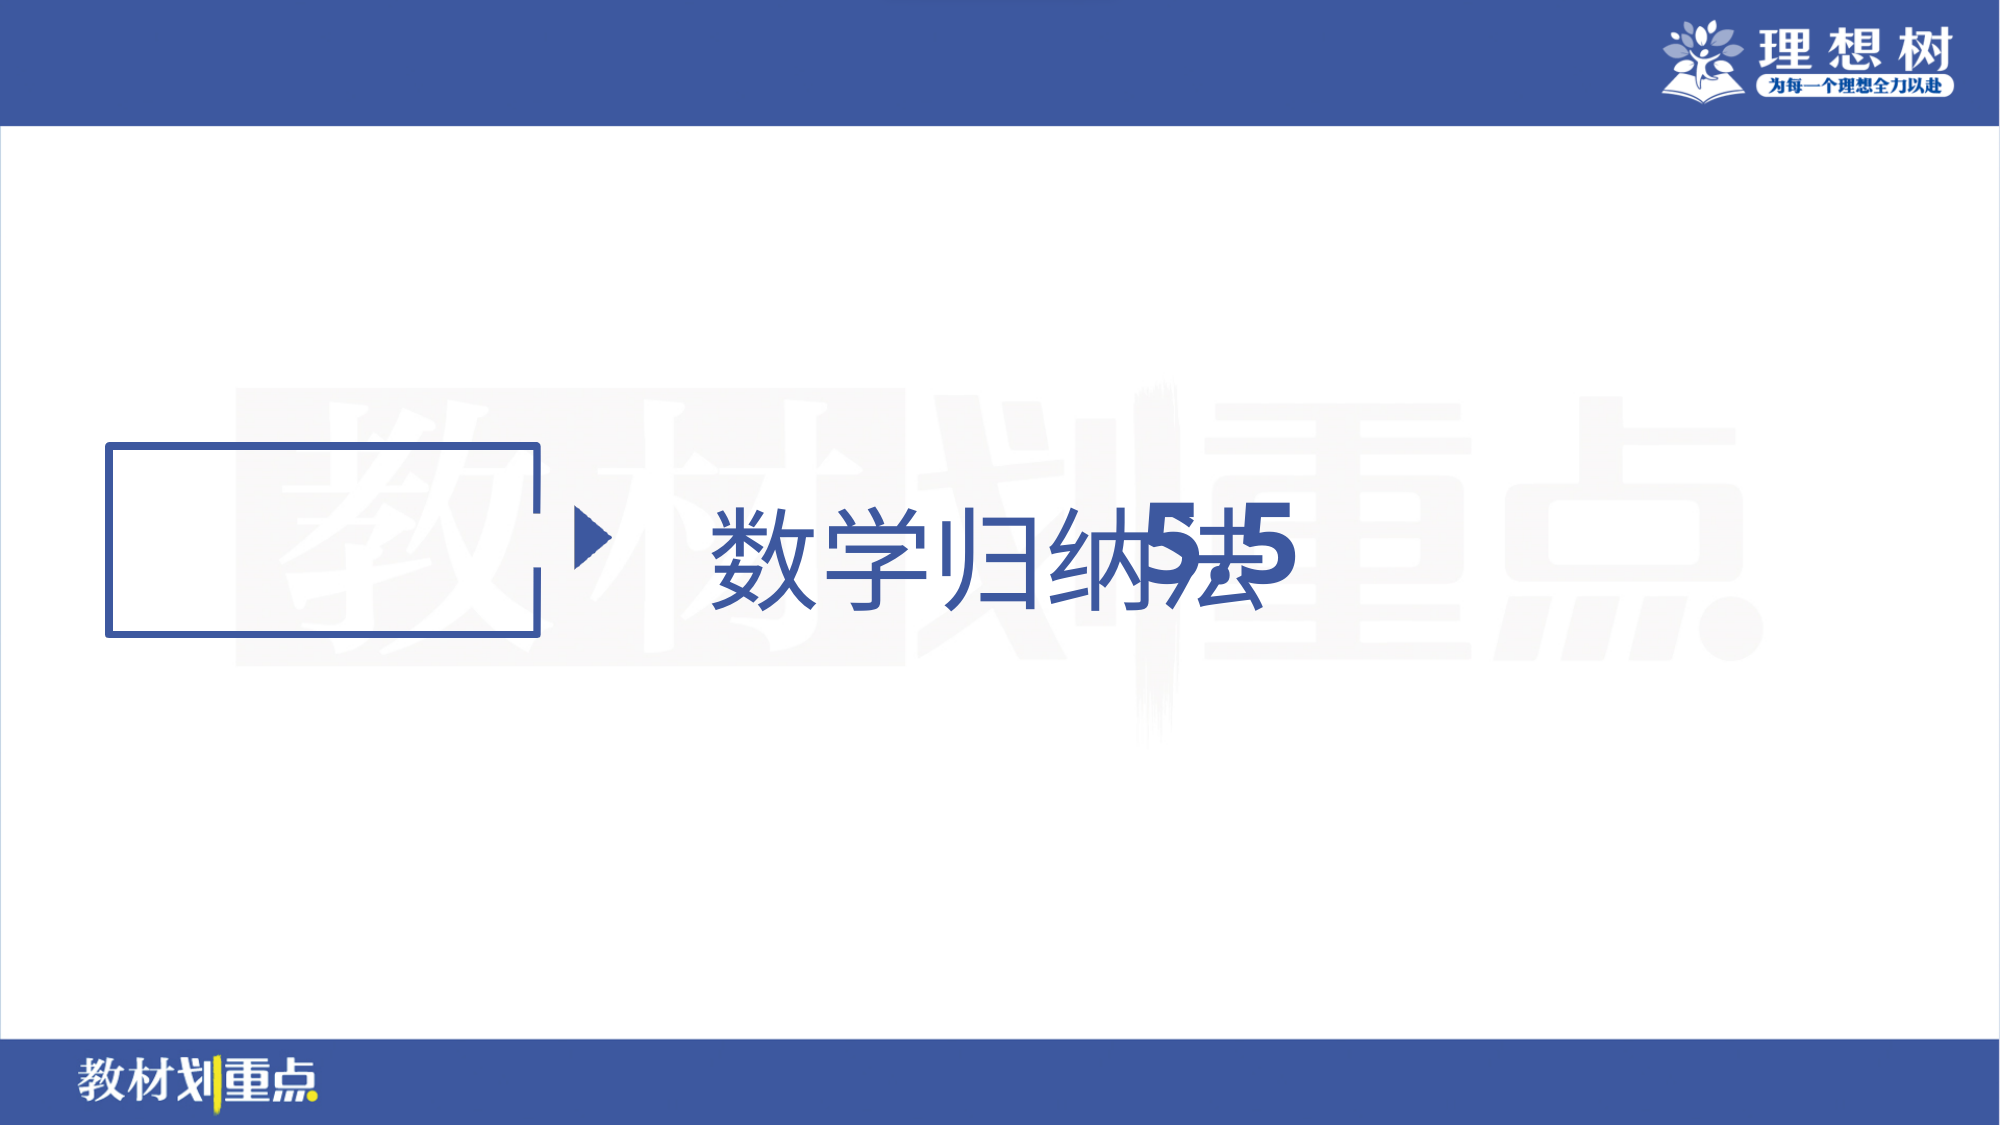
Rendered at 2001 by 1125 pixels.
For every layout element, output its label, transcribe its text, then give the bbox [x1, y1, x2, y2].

text_box 数学归纳法 [708, 424, 1967, 635]
picture [0, 0, 2000, 1125]
